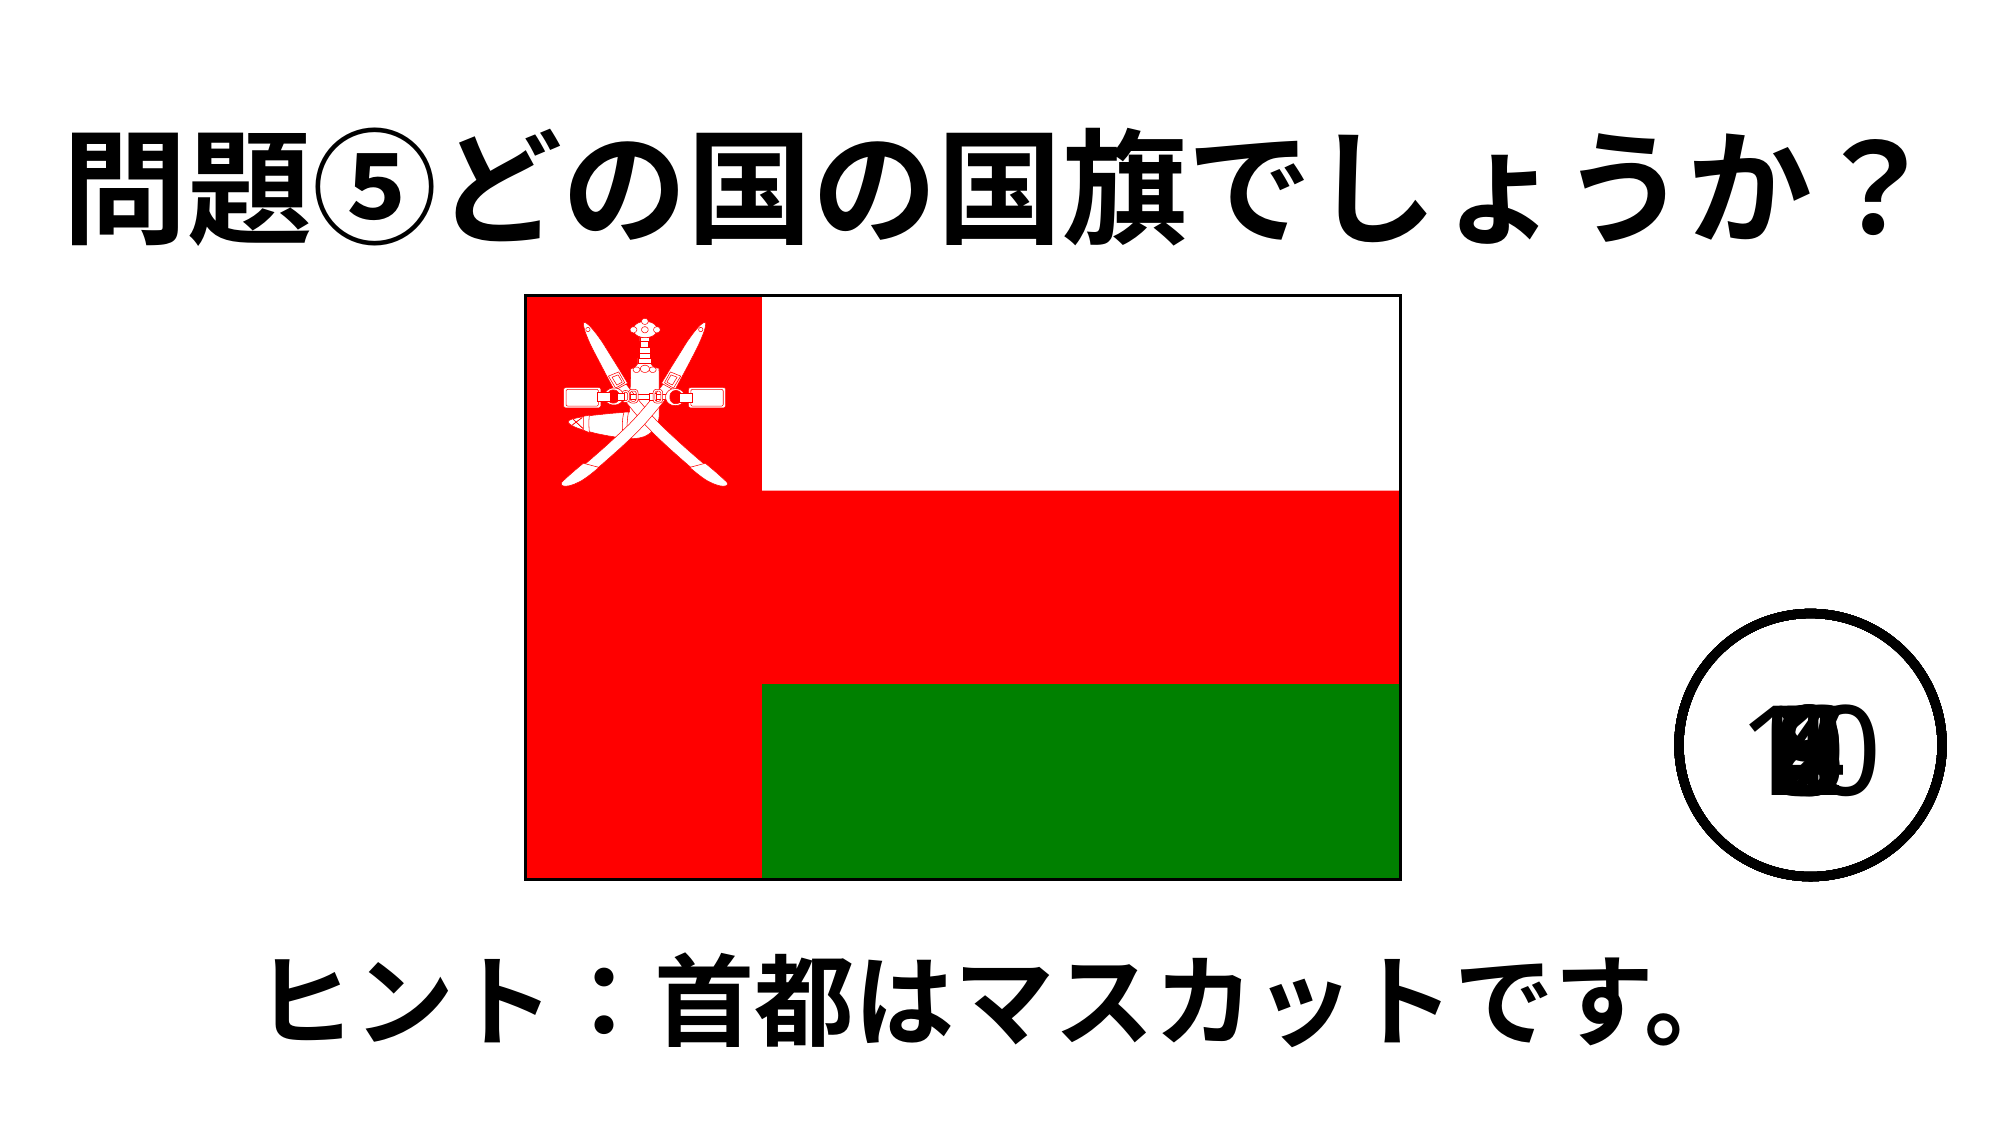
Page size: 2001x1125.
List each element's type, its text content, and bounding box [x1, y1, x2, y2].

text_box ヒント：首都はマスカットです。 [0, 931, 2000, 1066]
text_box 0 [1673, 607, 1948, 883]
text_box 問題⑤どの国の国旗でしょうか？ [0, 101, 2000, 267]
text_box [524, 295, 1401, 881]
